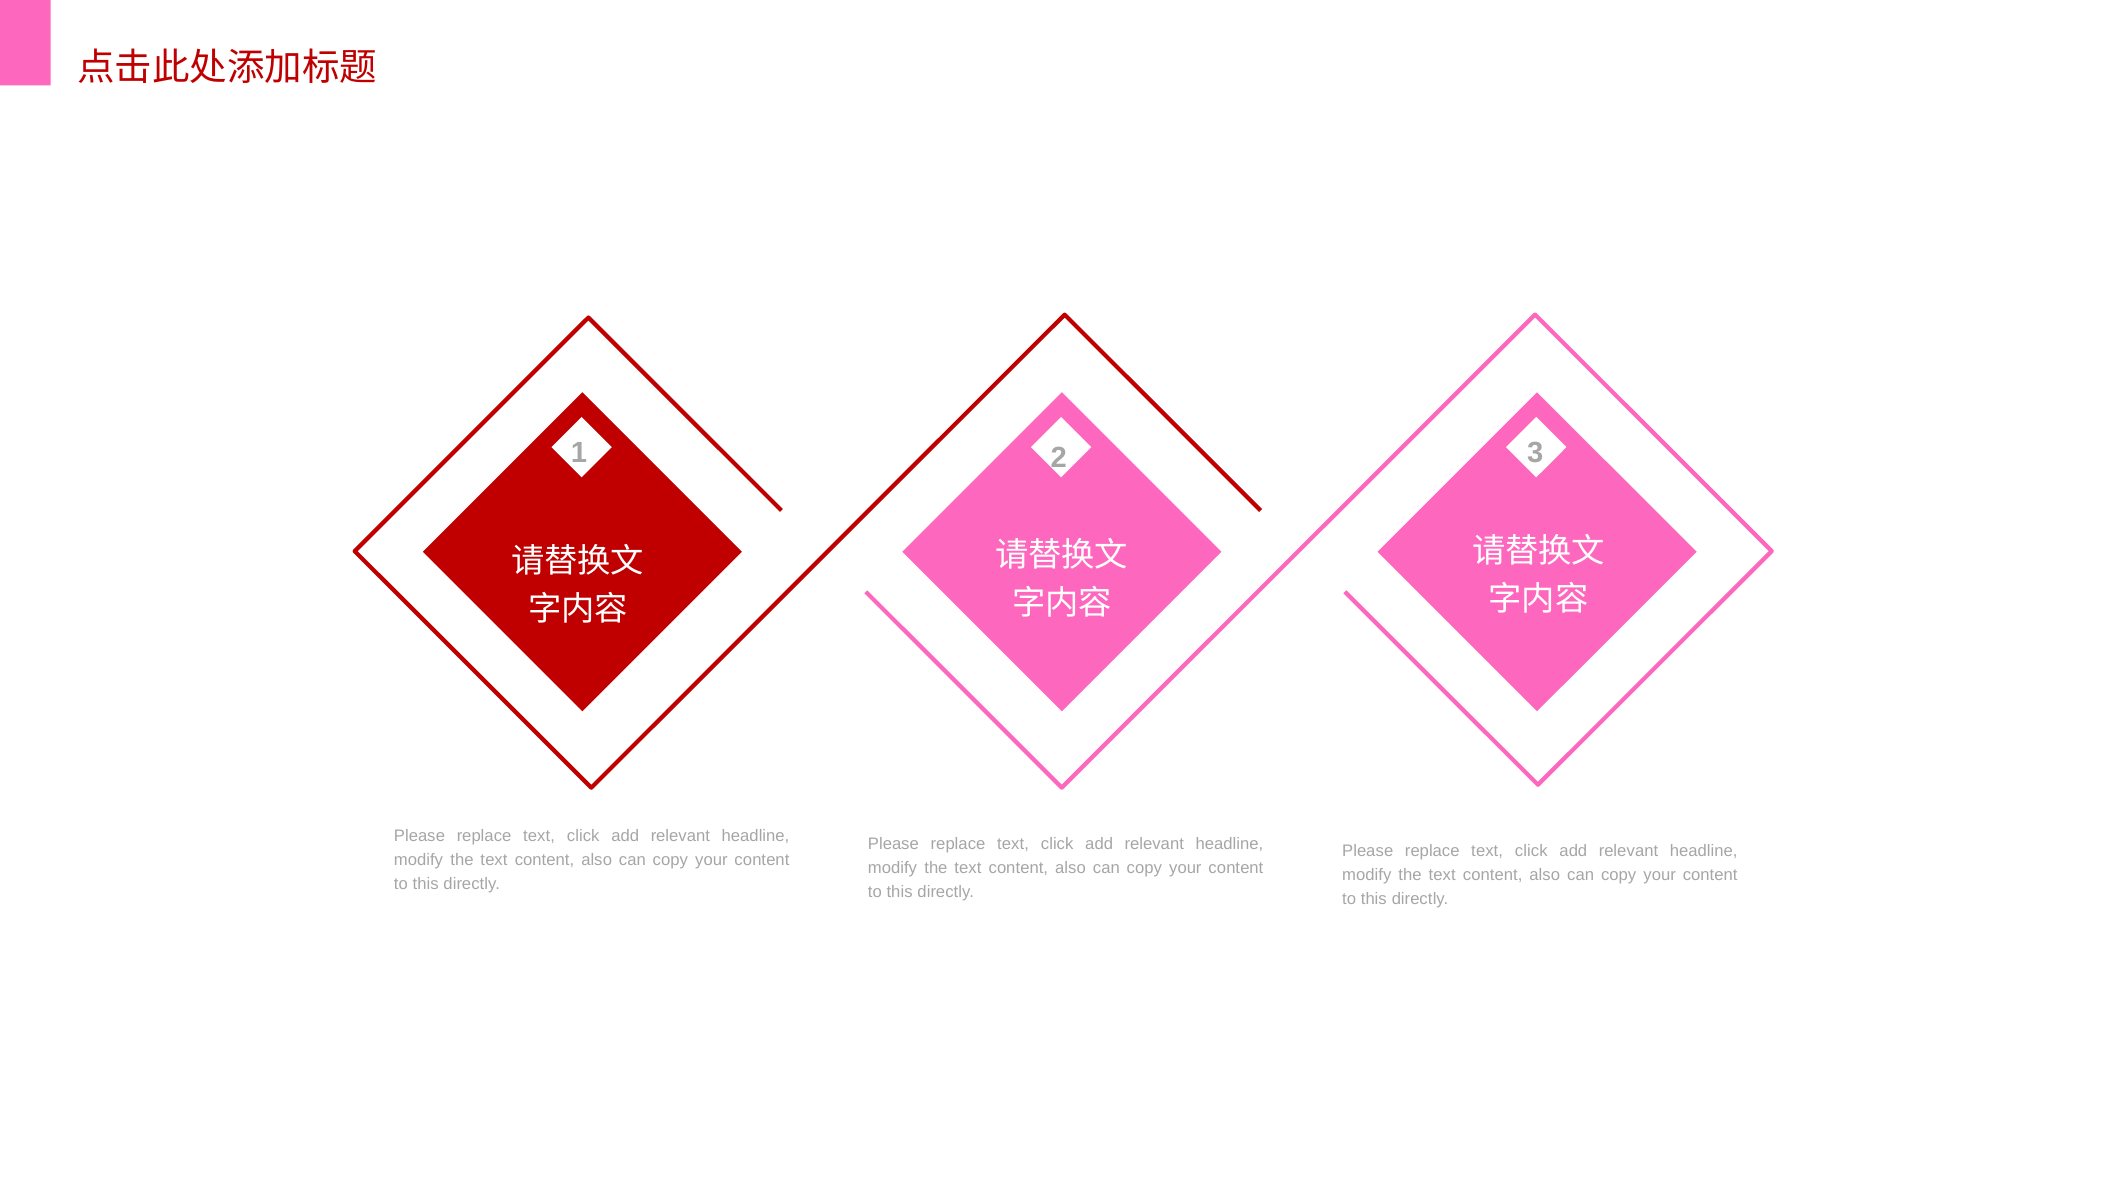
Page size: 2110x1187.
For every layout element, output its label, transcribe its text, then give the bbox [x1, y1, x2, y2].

text_box Please replace text, click add relevant headline, modify the text content, also can copy your content to this directly. [393, 821, 790, 893]
text_box 点击此处添加标题 [62, 35, 417, 94]
text_box Please replace text, click add relevant headline, modify the text content, also can copy your content to this directly. [867, 828, 1265, 901]
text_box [354, 314, 1772, 788]
text_box Please replace text, click add relevant headline, modify the text content, also can copy your content to this directly. [1342, 835, 1739, 908]
